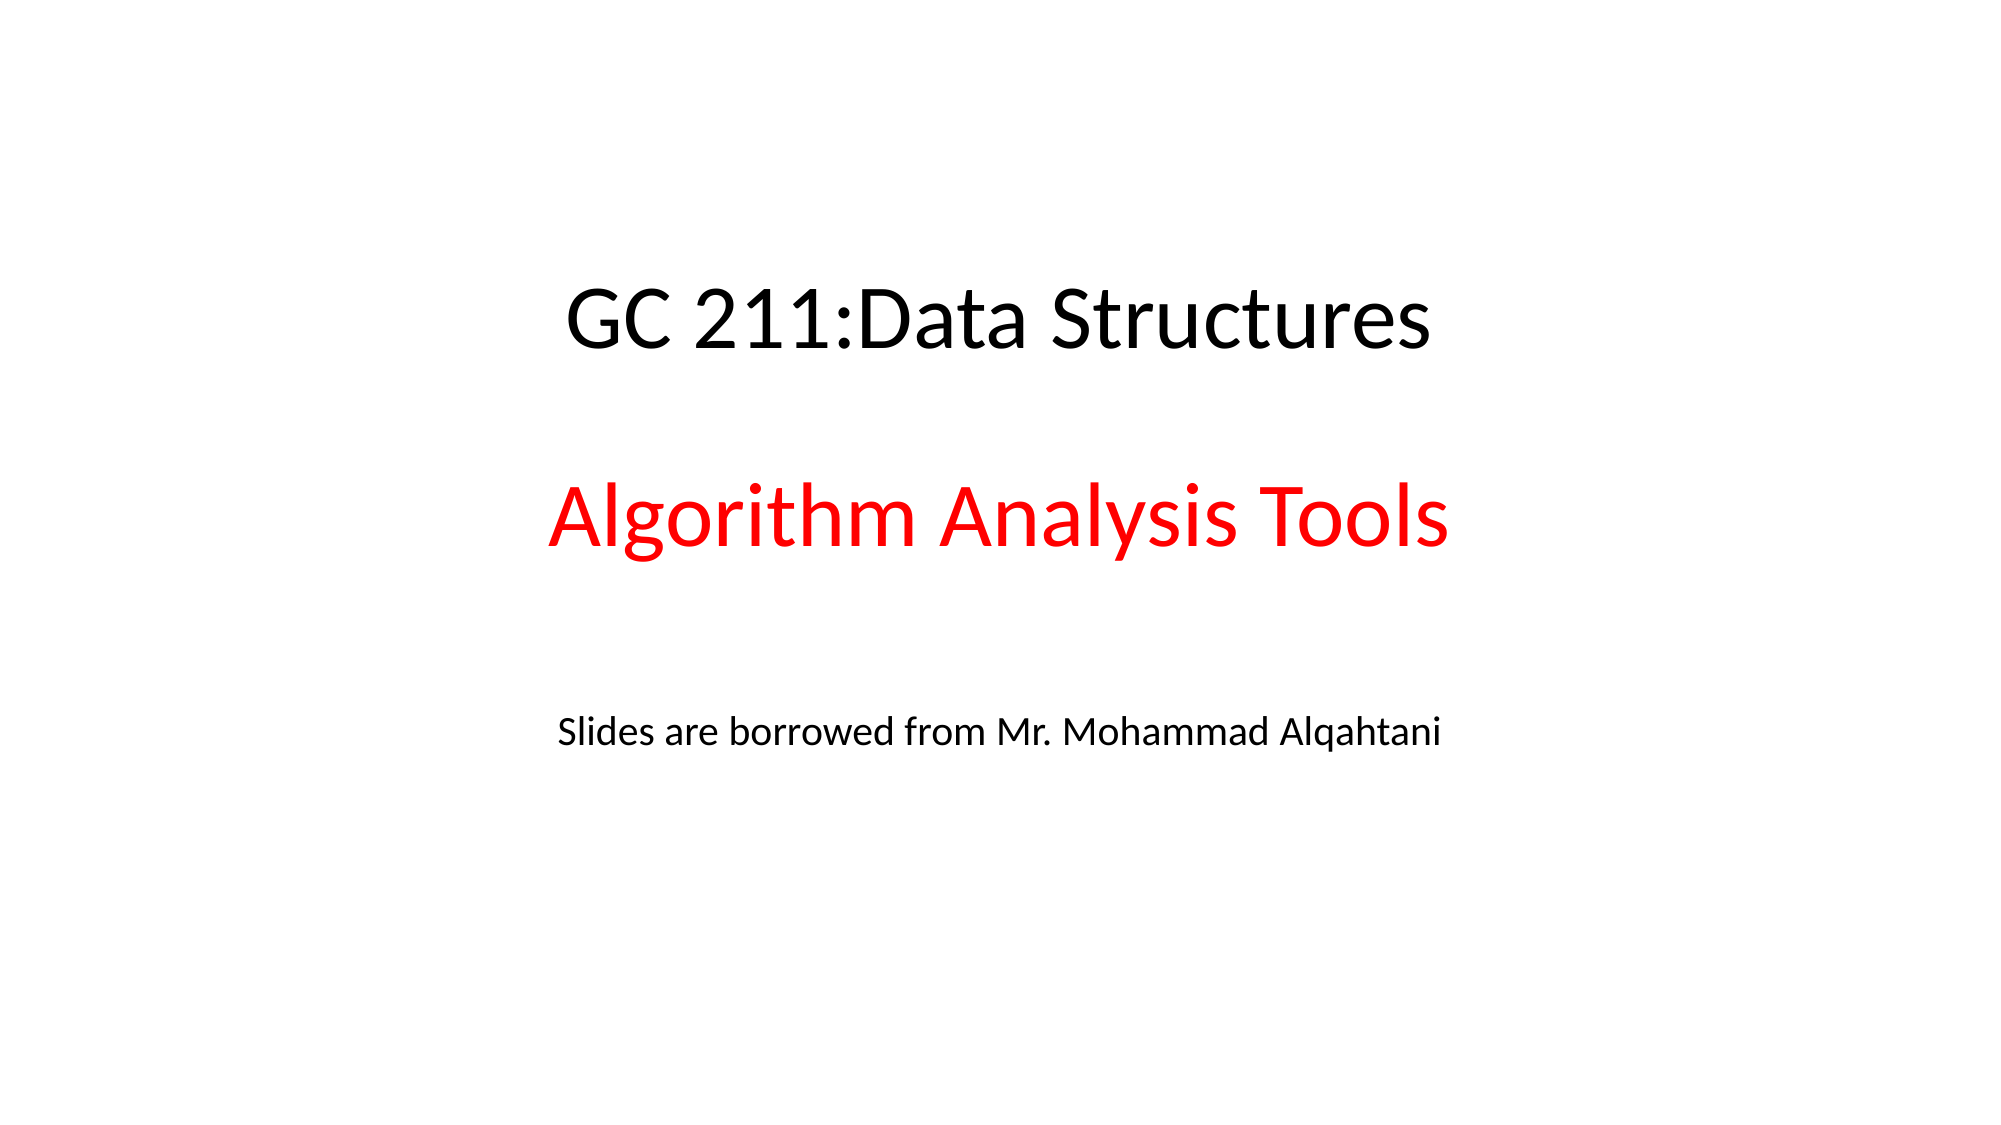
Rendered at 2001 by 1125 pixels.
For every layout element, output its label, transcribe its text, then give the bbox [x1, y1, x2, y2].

title GC 211:Data Structures Algorithm Analysis Tools [249, 181, 1751, 574]
subtitle Slides are borrowed from Mr. Mohammad Alqahtani [249, 590, 1751, 863]
